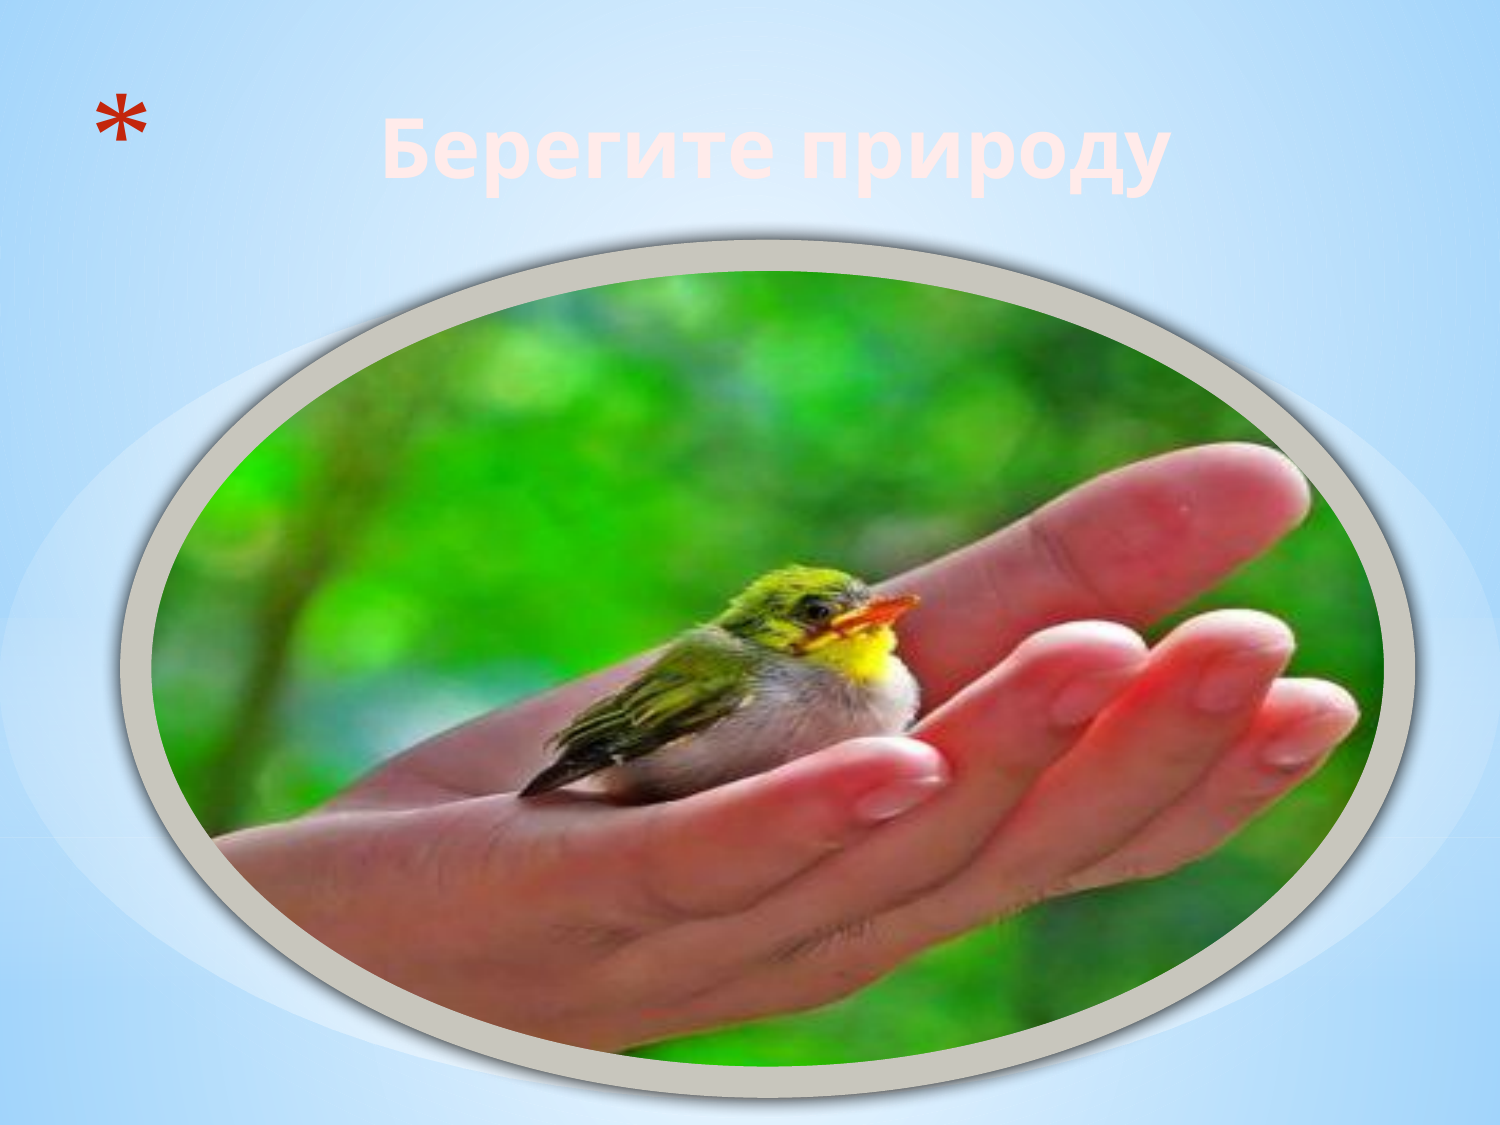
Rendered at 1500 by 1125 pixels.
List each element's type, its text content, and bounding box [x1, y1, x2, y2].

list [135, 255, 1400, 1083]
title Берегите природу [76, 75, 1475, 213]
